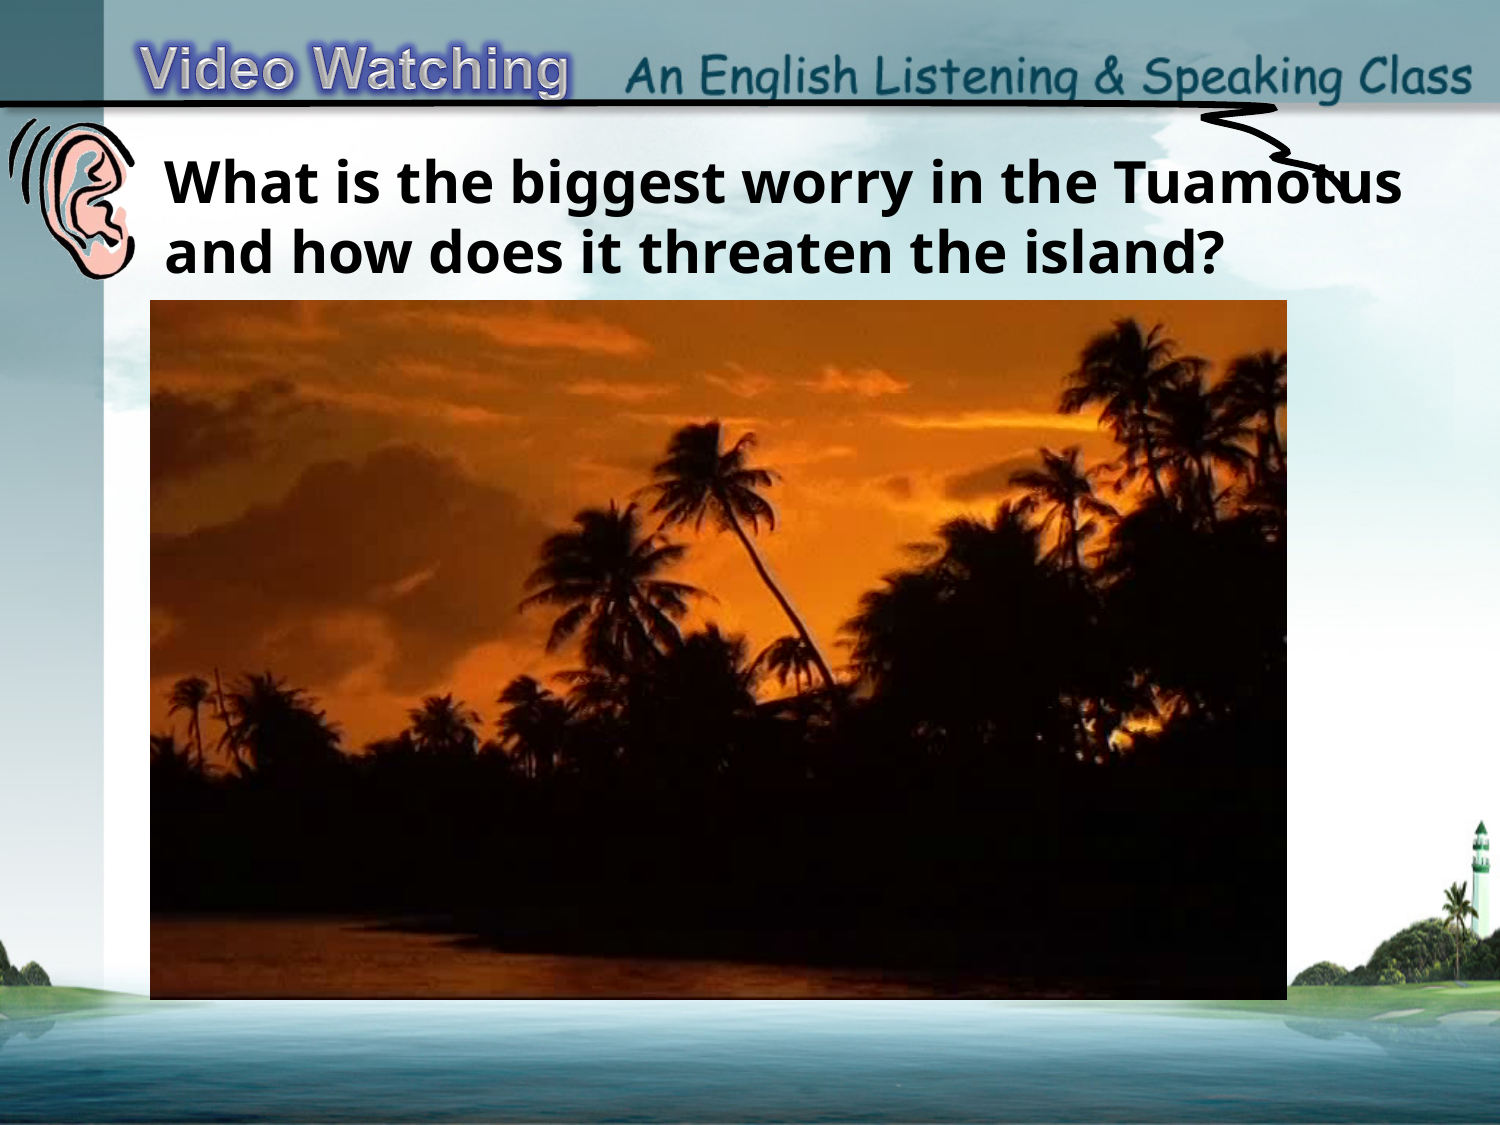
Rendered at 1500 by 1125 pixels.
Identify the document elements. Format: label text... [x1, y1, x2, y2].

picture [0, 0, 1500, 1125]
text_box What is the biggest worry in the Tuamotus and how does it threaten the island? [149, 137, 1488, 293]
text_box [0, 103, 78, 110]
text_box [149, 299, 1288, 1001]
